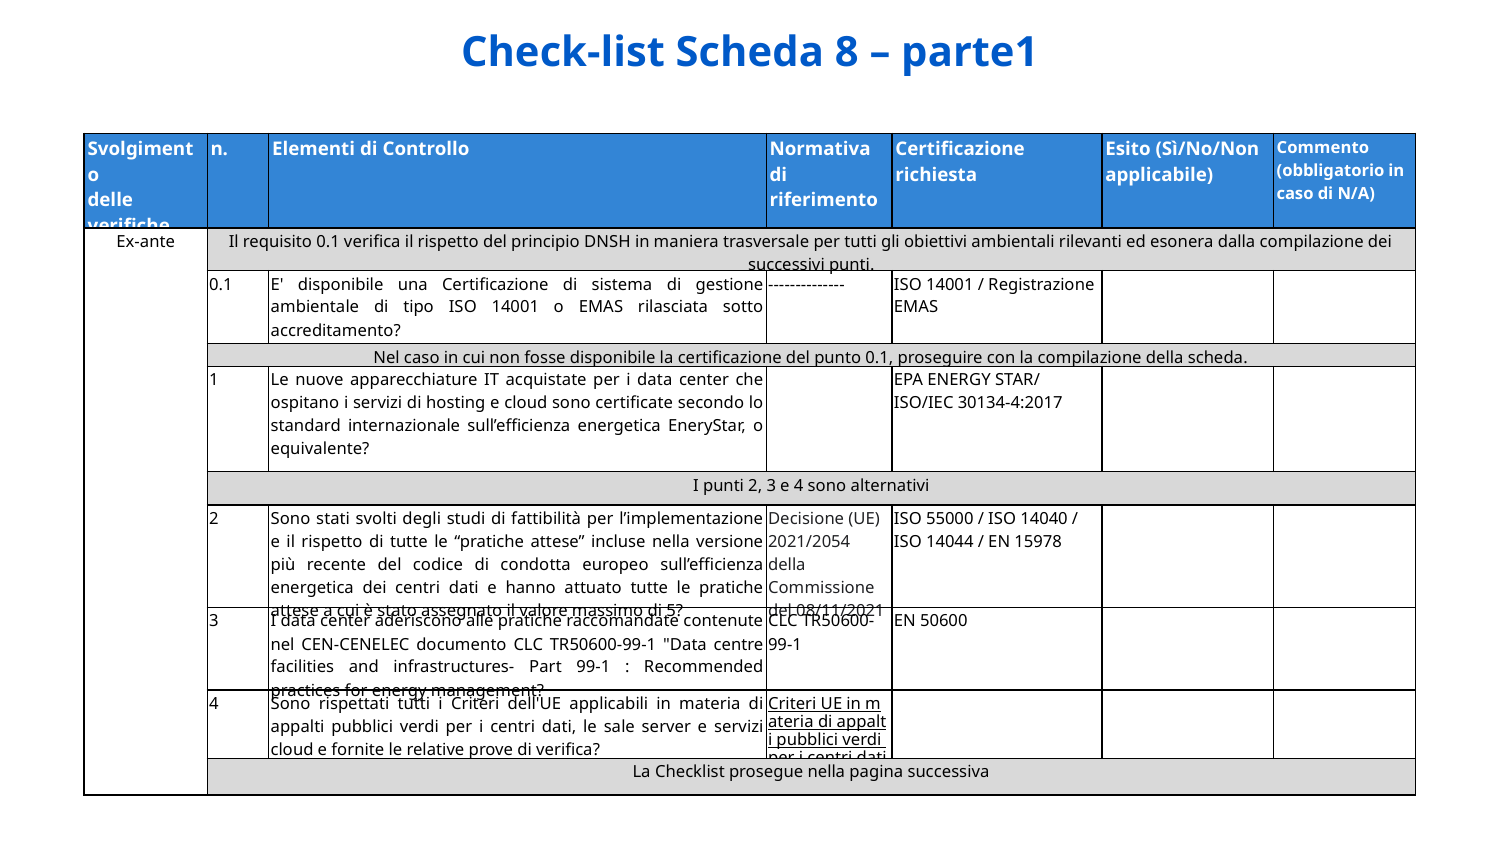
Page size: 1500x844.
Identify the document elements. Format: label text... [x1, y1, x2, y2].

table_cell Decisione (UE) 2021/2054 della Commissione del 08/11/2021 [767, 506, 891, 607]
table_cell Nel caso in cui non fosse disponibile la certificazione del punto 0.1, proseguire con la compilazione della scheda. [208, 344, 1415, 366]
table_header Svolgimento delle verifiche [85, 134, 207, 227]
table_header n. [208, 134, 268, 227]
table_cell [1274, 608, 1415, 689]
table_cell [893, 691, 1101, 758]
table_cell 0.1 [208, 271, 268, 343]
table_cell La Checklist prosegue nella pagina successiva [208, 759, 1415, 794]
table_cell [767, 367, 891, 471]
table_header Commento (obbligatorio in caso di N/A) [1274, 134, 1415, 227]
table_cell EN 50600 [893, 608, 1101, 689]
table_cell I data center aderiscono alle pratiche raccomandate contenute nel CEN-CENELEC documento CLC TR50600-99-1 "Data centre facilities and infrastructures- Part 99-1 : Recommended practices for energy management? [269, 608, 766, 689]
table_cell 3 [208, 608, 268, 689]
table_cell ISO 14001 / Registrazione EMAS [893, 271, 1101, 343]
table_cell [1103, 367, 1273, 471]
table_cell ISO 55000 / ISO 14040 / ISO 14044 / EN 15978 [893, 506, 1101, 607]
table_cell [1274, 271, 1415, 343]
table_header Elementi di Controllo [269, 134, 766, 227]
table_cell EPA ENERGY STAR/ ISO/IEC 30134-4:2017 [893, 367, 1101, 471]
table_cell [1274, 691, 1415, 758]
table_cell Le nuove apparecchiature IT acquistate per i data center che ospitano i servizi di hosting e cloud sono certificate secondo lo standard internazionale sull’efficienza energetica EneryStar, o equivalente? [269, 367, 766, 471]
table_cell [1274, 367, 1415, 471]
table_header Certificazione richiesta [893, 134, 1101, 227]
table_cell Ex-ante [85, 229, 207, 794]
table_cell 2 [208, 506, 268, 607]
table_cell Sono rispettati tutti i Criteri dell'UE applicabili in materia di appalti pubblici verdi per i centri dati, le sale server e servizi cloud e fornite le relative prove di verifica? [269, 691, 766, 758]
table_cell Il requisito 0.1 verifica il rispetto del principio DNSH in maniera trasversale per tutti gli obiettivi ambientali rilevanti ed esonera dalla compilazione dei successivi punti. [208, 229, 1415, 270]
table_cell I punti 2, 3 e 4 sono alternativi [208, 472, 1415, 504]
table_header Esito (Sì/No/Non applicabile) [1103, 134, 1273, 227]
table_cell [1103, 506, 1273, 607]
table_cell -------------- [767, 271, 891, 343]
table_cell [1274, 506, 1415, 607]
table_header Normativa di riferimento [767, 134, 891, 227]
table_cell [1103, 691, 1273, 758]
table_cell [1103, 608, 1273, 689]
table_cell [1103, 271, 1273, 343]
table_cell CLC TR50600-99-1 [767, 608, 891, 689]
table_cell Sono stati svolti degli studi di fattibilità per l’implementazione e il rispetto di tutte le “pratiche attese” incluse nella versione più recente del codice di condotta europeo sull’efficienza energetica dei centri dati e hanno attuato tutte le pratiche attese a cui è stato assegnato il valore massimo di 5? [269, 506, 766, 607]
text_box Check-list Scheda 8 – parte1 [374, 17, 1125, 83]
table_cell 1 [208, 367, 268, 471]
table_cell E' disponibile una Certificazione di sistema di gestione ambientale di tipo ISO 14001 o EMAS rilasciata sotto accreditamento? [269, 271, 766, 343]
table_cell Criteri UE in materia di appalti pubblici verdi per i centri dati [767, 691, 891, 758]
table_cell 4 [208, 691, 268, 758]
